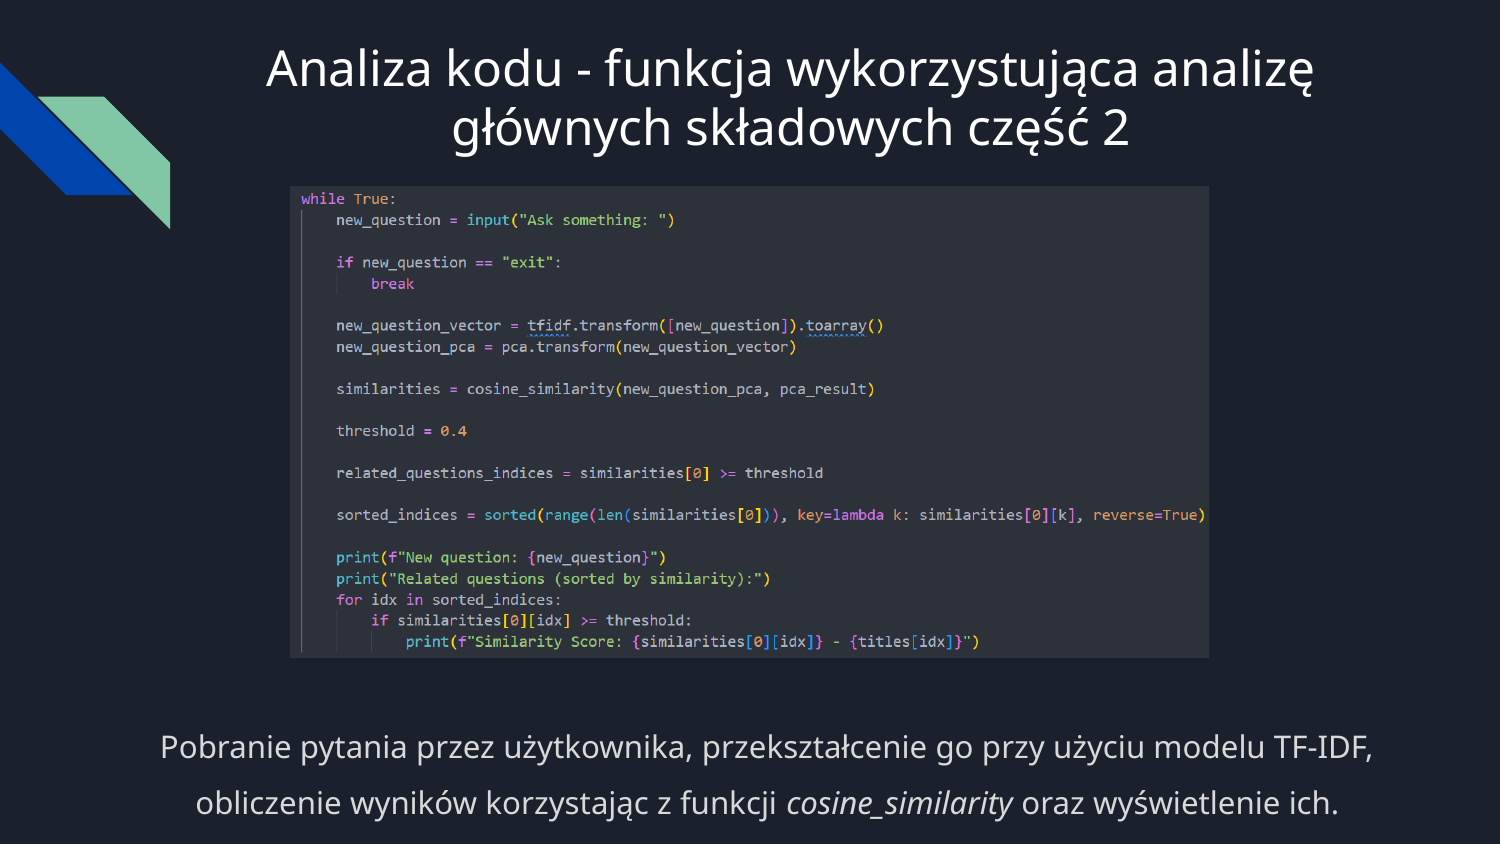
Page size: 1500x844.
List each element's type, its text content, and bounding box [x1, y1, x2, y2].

title Analiza kodu - funkcja wykorzystująca analizę głównych składowych część 2 [214, 21, 1369, 172]
list Pobranie pytania przez użytkownika, przekształcenie go przy użyciu modelu TF-IDF, obliczenie wyników korzystając z funkcji cosine_similarity oraz wyświetlenie ich. [128, 693, 1407, 838]
picture [290, 185, 1210, 658]
